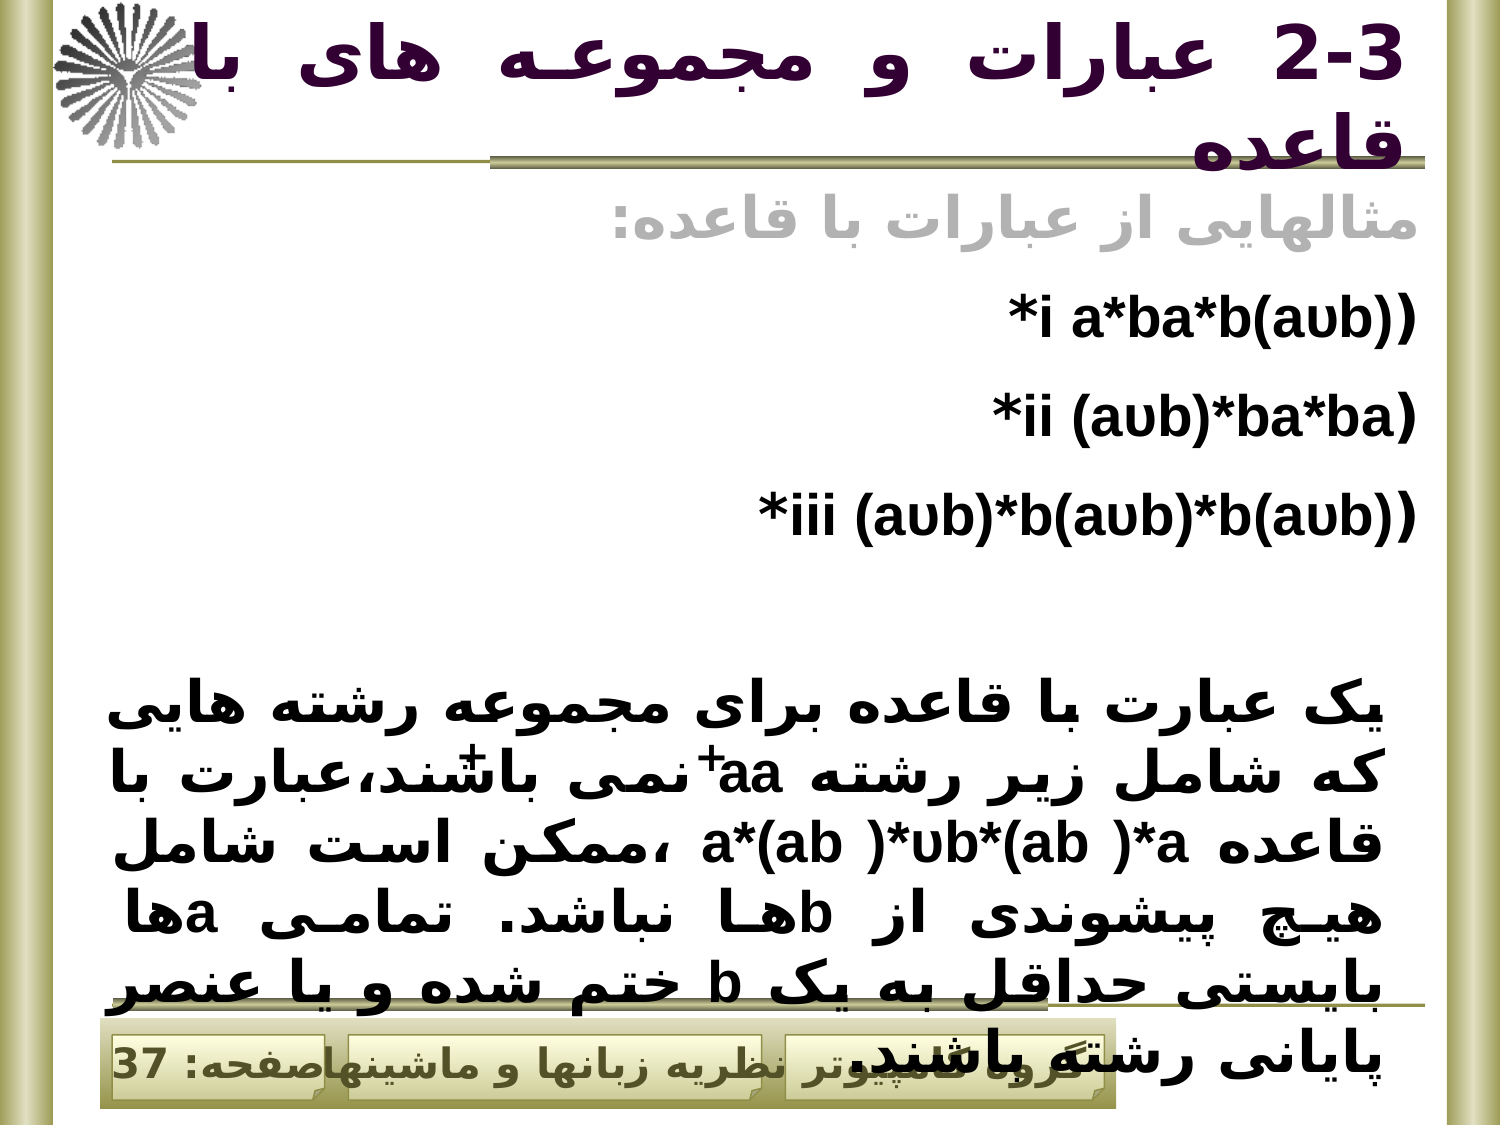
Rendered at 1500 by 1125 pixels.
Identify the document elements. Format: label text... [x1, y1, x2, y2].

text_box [88, 656, 1400, 953]
title 2-3 عبارات و مجموعه های با قاعده [147, 42, 1423, 147]
text_box مثالهایی از عبارات با قاعده: (i a*ba*b(aυb)* (ii (aυb)*ba*ba* (iii (aυb)*b(aυb)*b(aυb)* [135, 172, 1436, 555]
